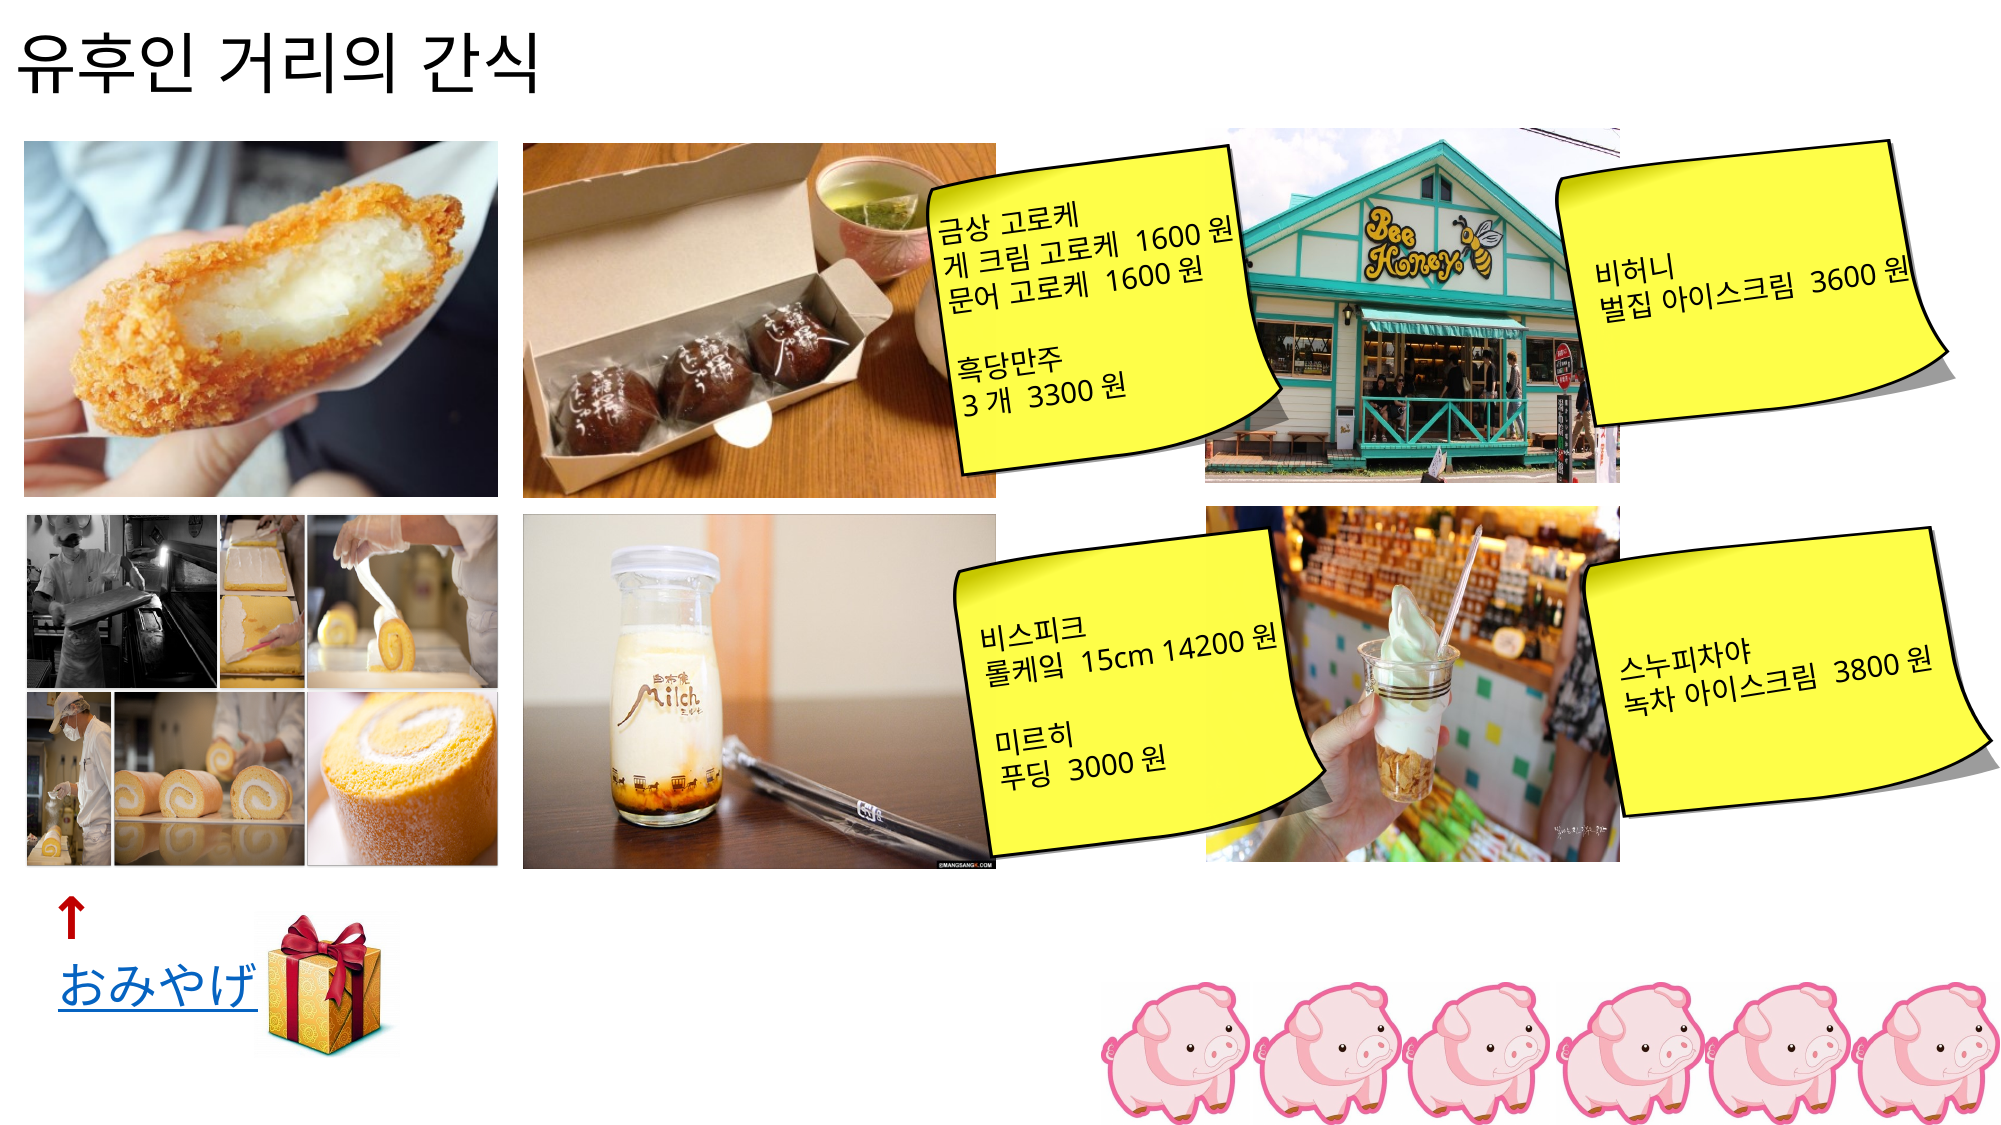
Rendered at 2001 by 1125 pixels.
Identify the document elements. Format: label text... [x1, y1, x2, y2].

text_box ↑ [32, 874, 112, 960]
text_box おみやげ [42, 947, 254, 1035]
picture [1252, 982, 1550, 1125]
title 유후인 거리의 간식 [0, 0, 616, 135]
picture [523, 506, 2000, 869]
picture [522, 128, 1956, 498]
picture [24, 141, 498, 497]
picture [1556, 982, 2000, 1125]
picture [254, 911, 400, 1058]
picture [1101, 982, 1250, 1125]
picture [25, 513, 499, 868]
